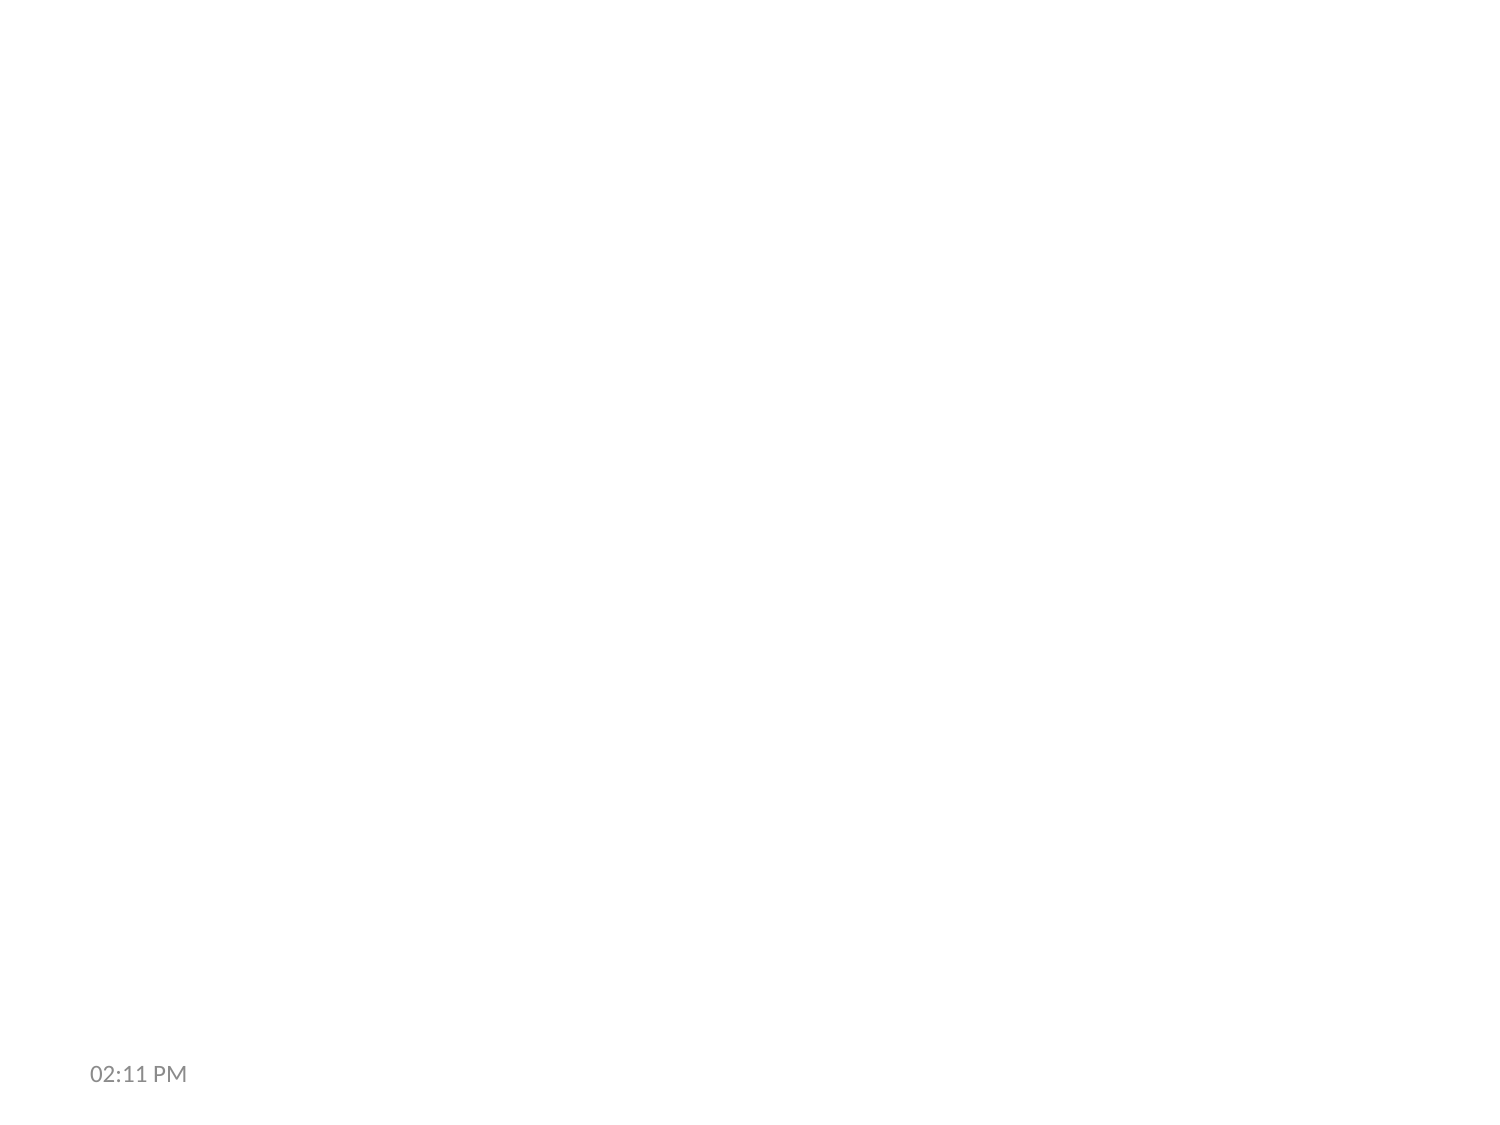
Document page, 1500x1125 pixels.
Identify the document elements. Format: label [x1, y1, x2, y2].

slide_number [75, 1042, 425, 1103]
